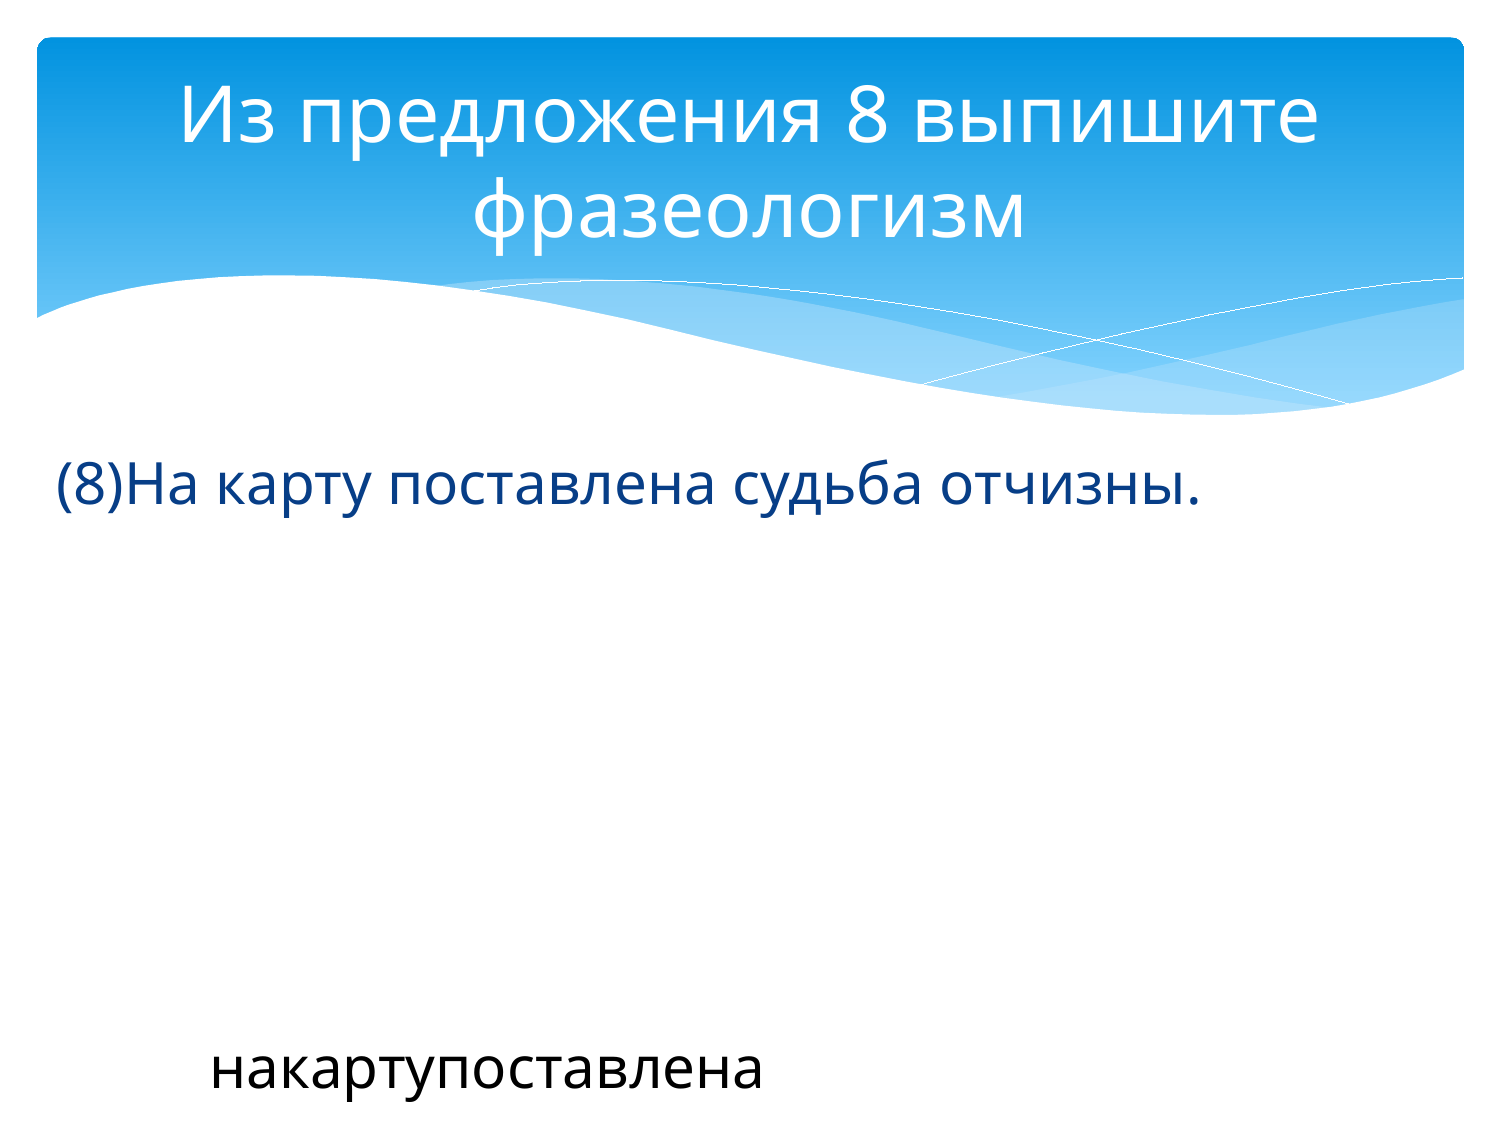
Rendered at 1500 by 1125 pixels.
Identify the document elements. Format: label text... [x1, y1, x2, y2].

title Из предложения 8 выпишите фразеологизм [75, 55, 1425, 261]
text_box накартупоставлена [194, 1023, 1317, 1108]
list (8)На карту поставлена судьба отчизны. [41, 438, 1459, 1005]
